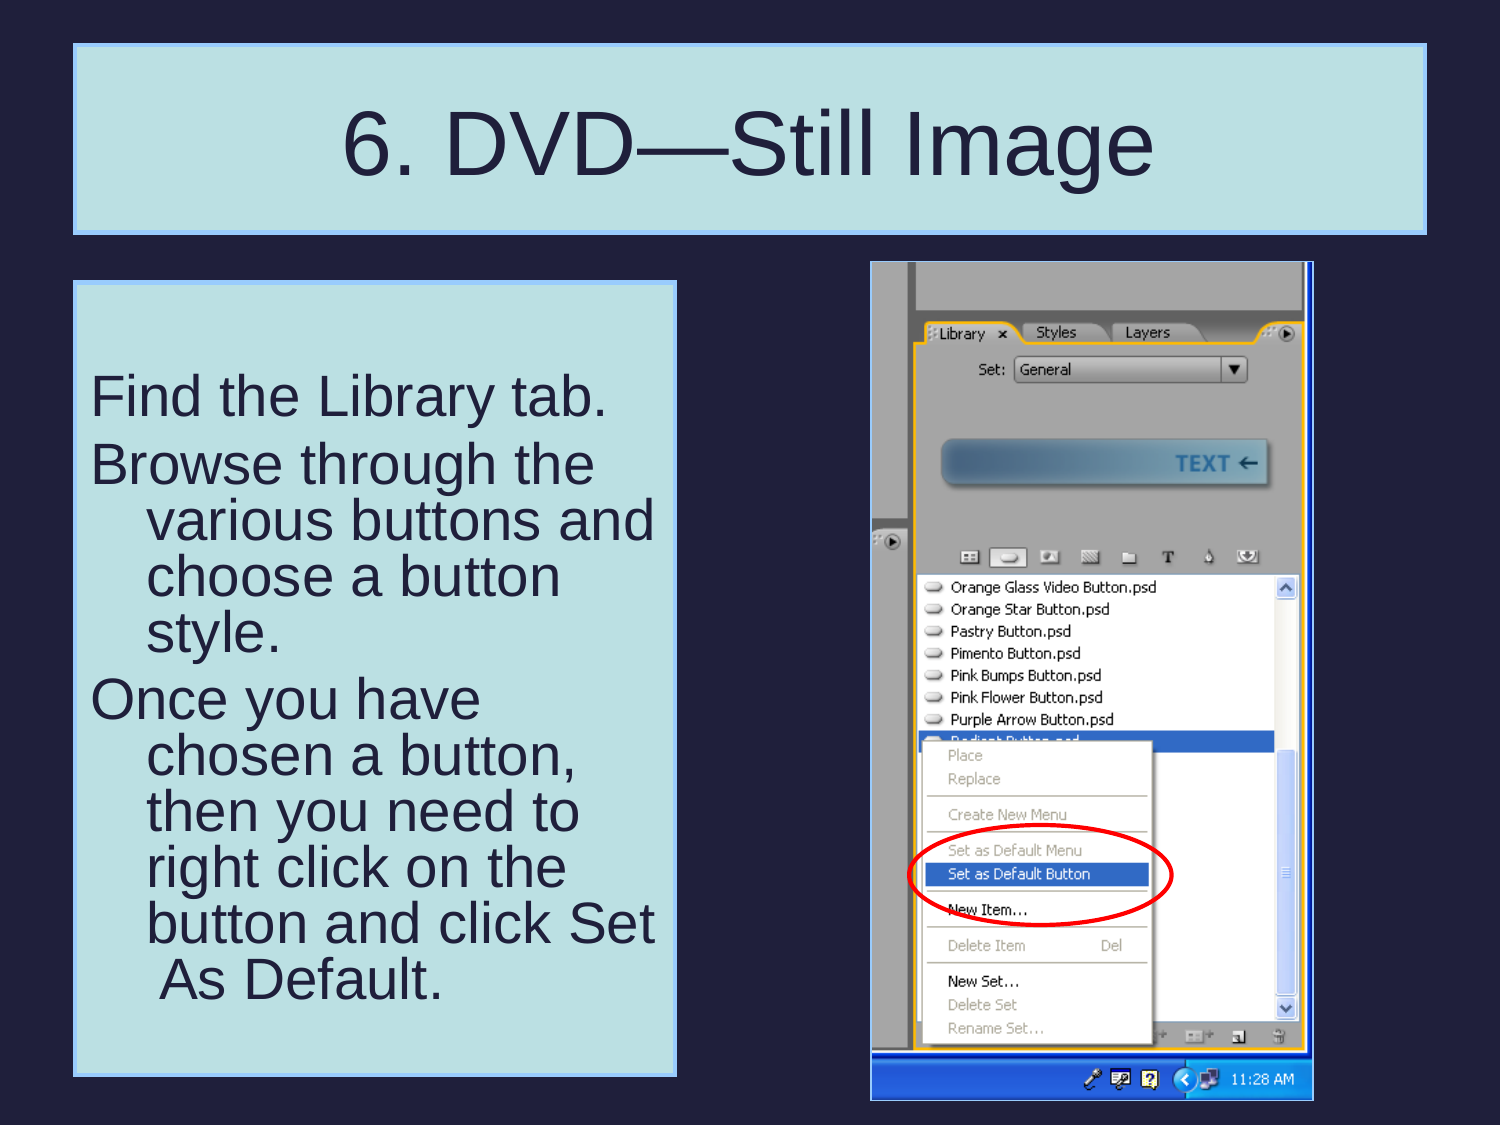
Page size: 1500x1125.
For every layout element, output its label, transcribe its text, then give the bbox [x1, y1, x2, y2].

title 6. DVD—Still Image [74, 44, 1426, 233]
list Find the Library tab. Browse through the various buttons and choose a button style. Once you have chosen a button, then you need to right click on the button and click Set As Default. [74, 282, 676, 1076]
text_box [871, 262, 1313, 1101]
